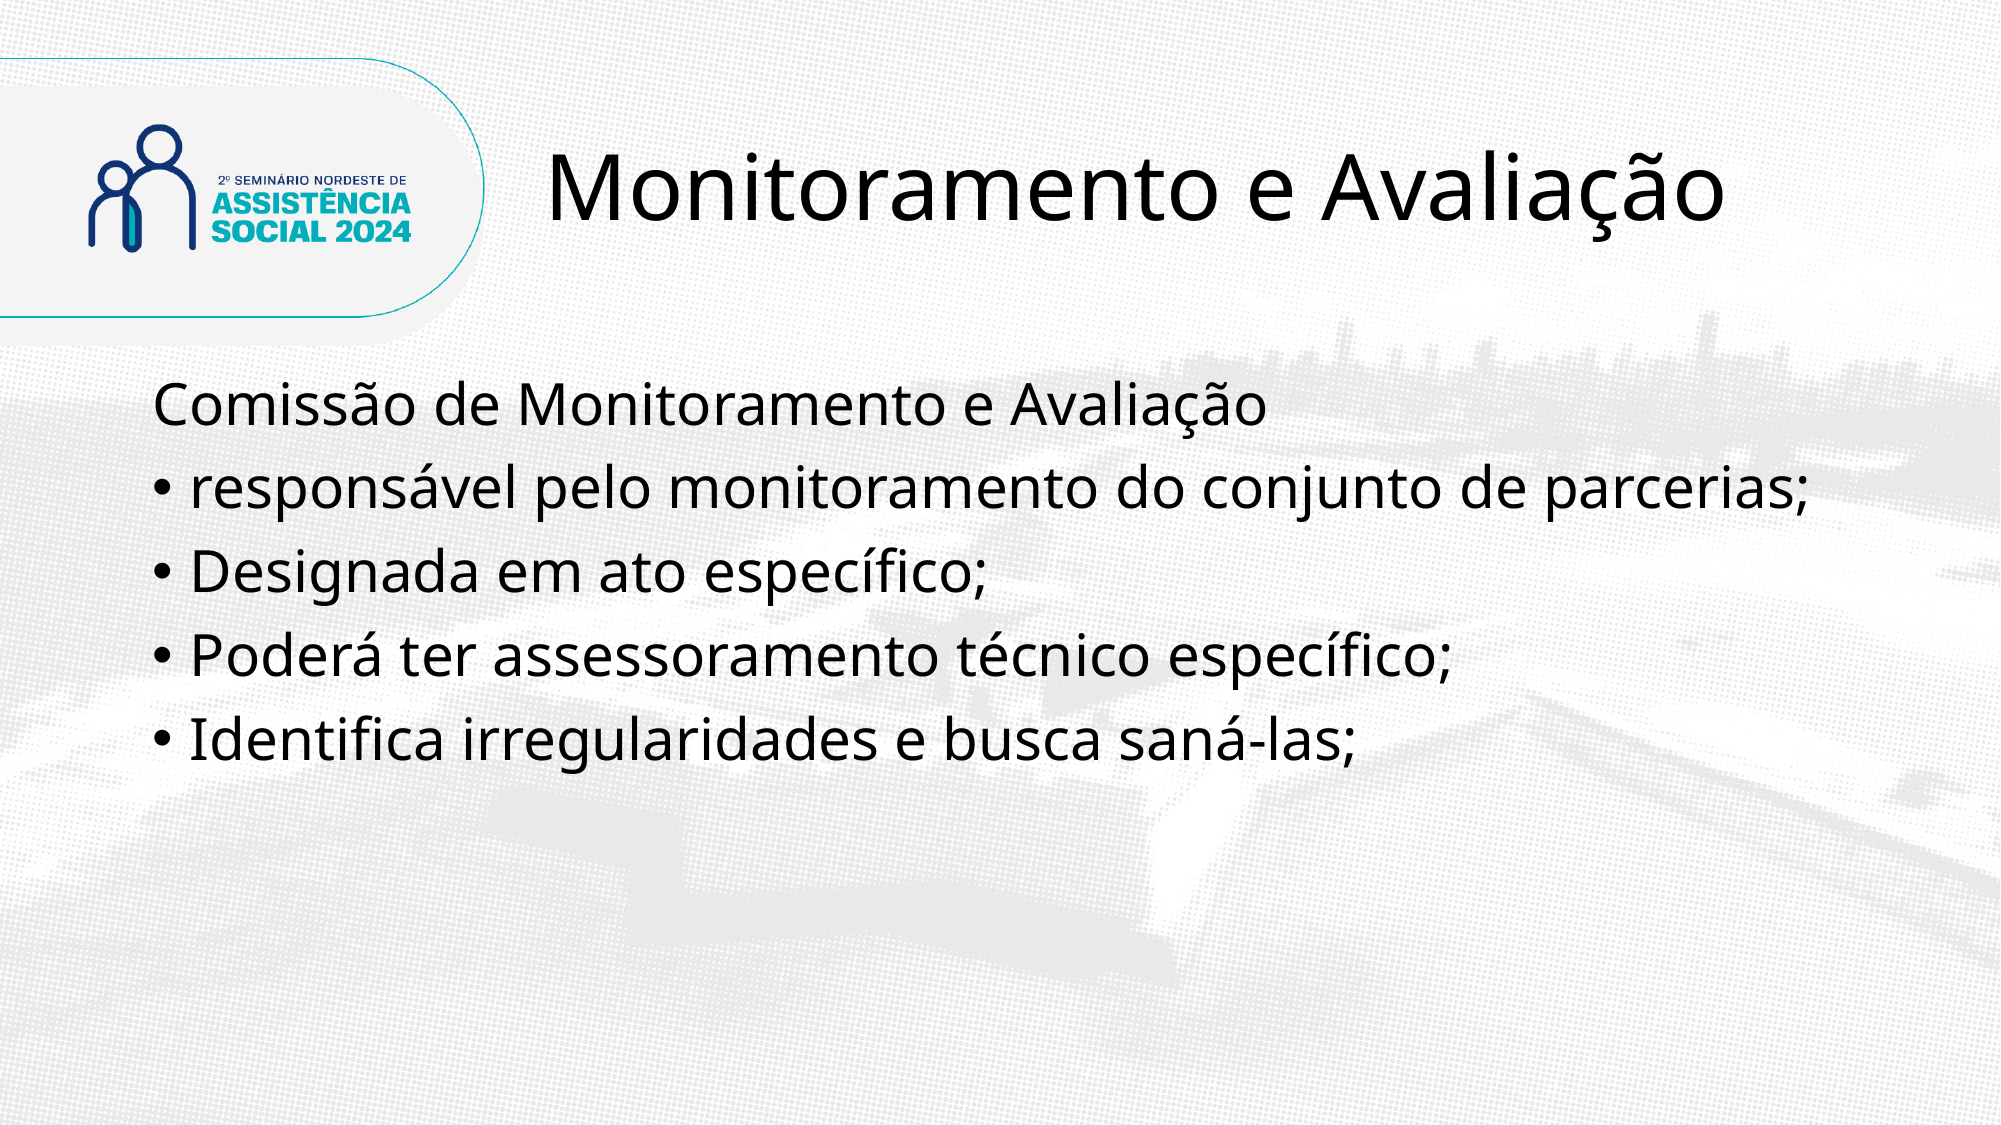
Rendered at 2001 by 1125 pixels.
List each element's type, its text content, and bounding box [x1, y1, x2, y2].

list Comissão de Monitoramento e Avaliação responsável pelo monitoramento do conjunto de parcerias; Designada em ato específico; Poderá ter assessoramento técnico específico; Identifica irregularidades e busca saná-las; [137, 367, 1863, 1081]
title Monitoramento e Avaliação [529, 82, 1863, 300]
picture [0, 0, 2001, 1125]
